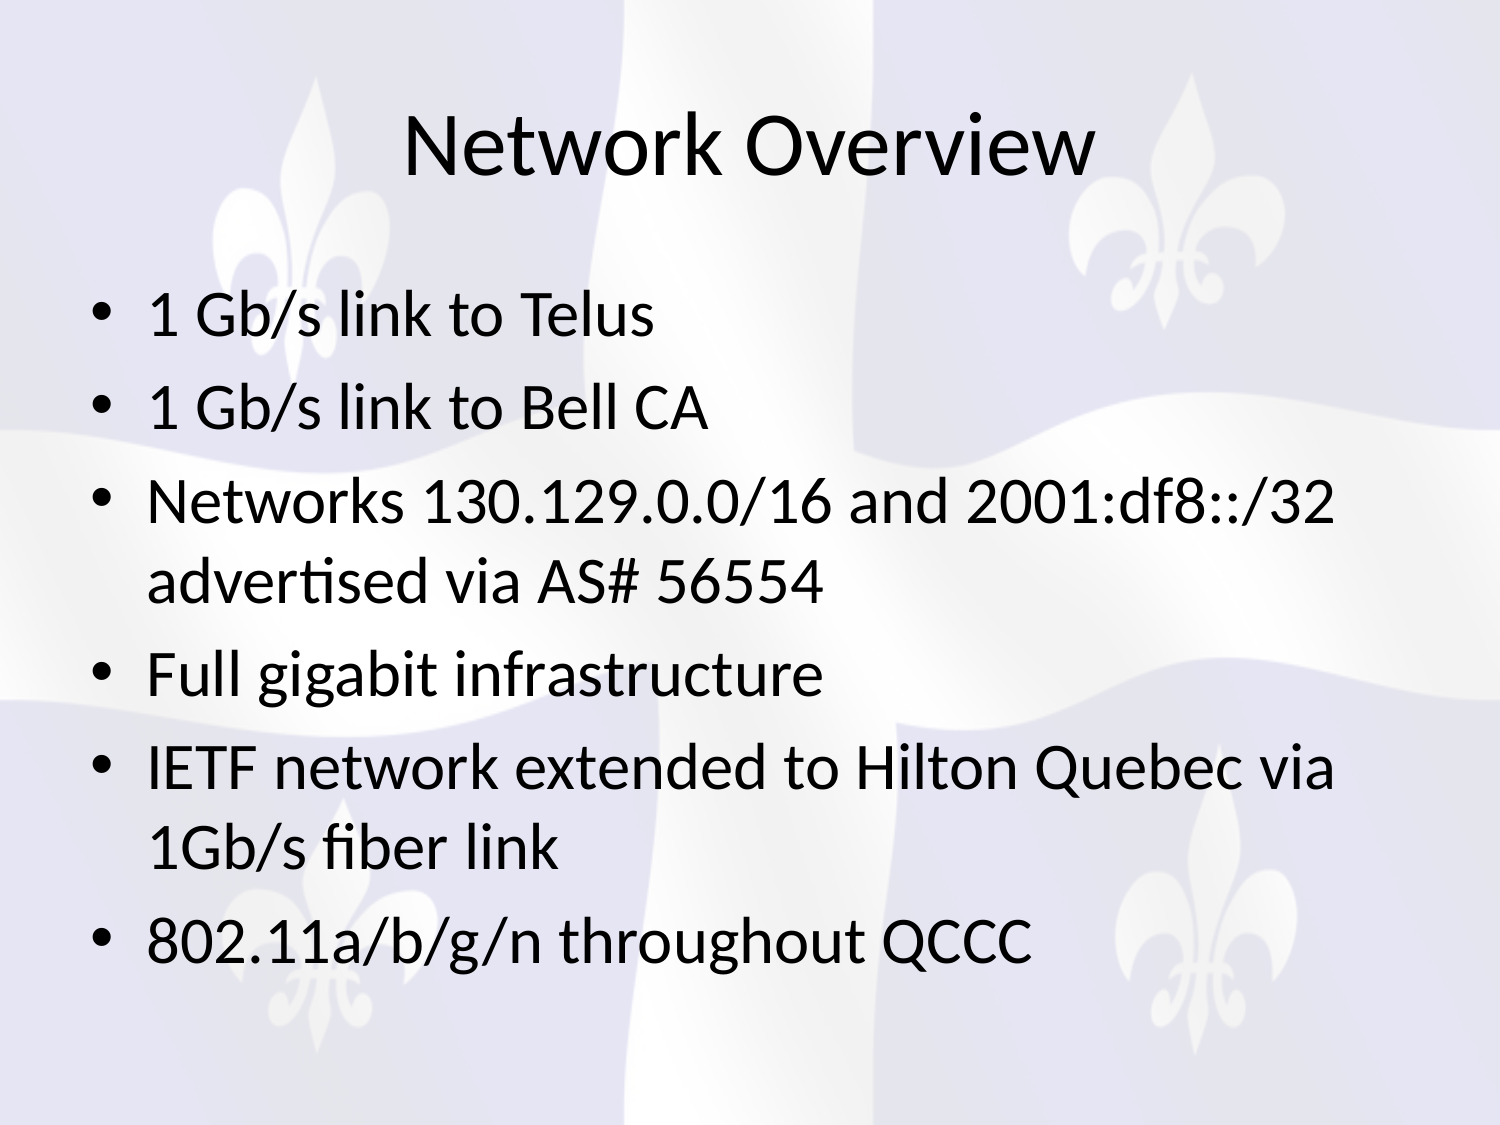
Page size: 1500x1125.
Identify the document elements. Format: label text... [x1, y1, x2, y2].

list 1 Gb/s link to Telus 1 Gb/s link to Bell CA Networks 130.129.0.0/16 and 2001:df8::/32 advertised via AS# 56554 Full gigabit infrastructure IETF network extended to Hilton Quebec via 1Gb/s fiber link 802.11a/b/g/n throughout QCCC [75, 262, 1425, 1005]
title Network Overview [75, 45, 1425, 233]
